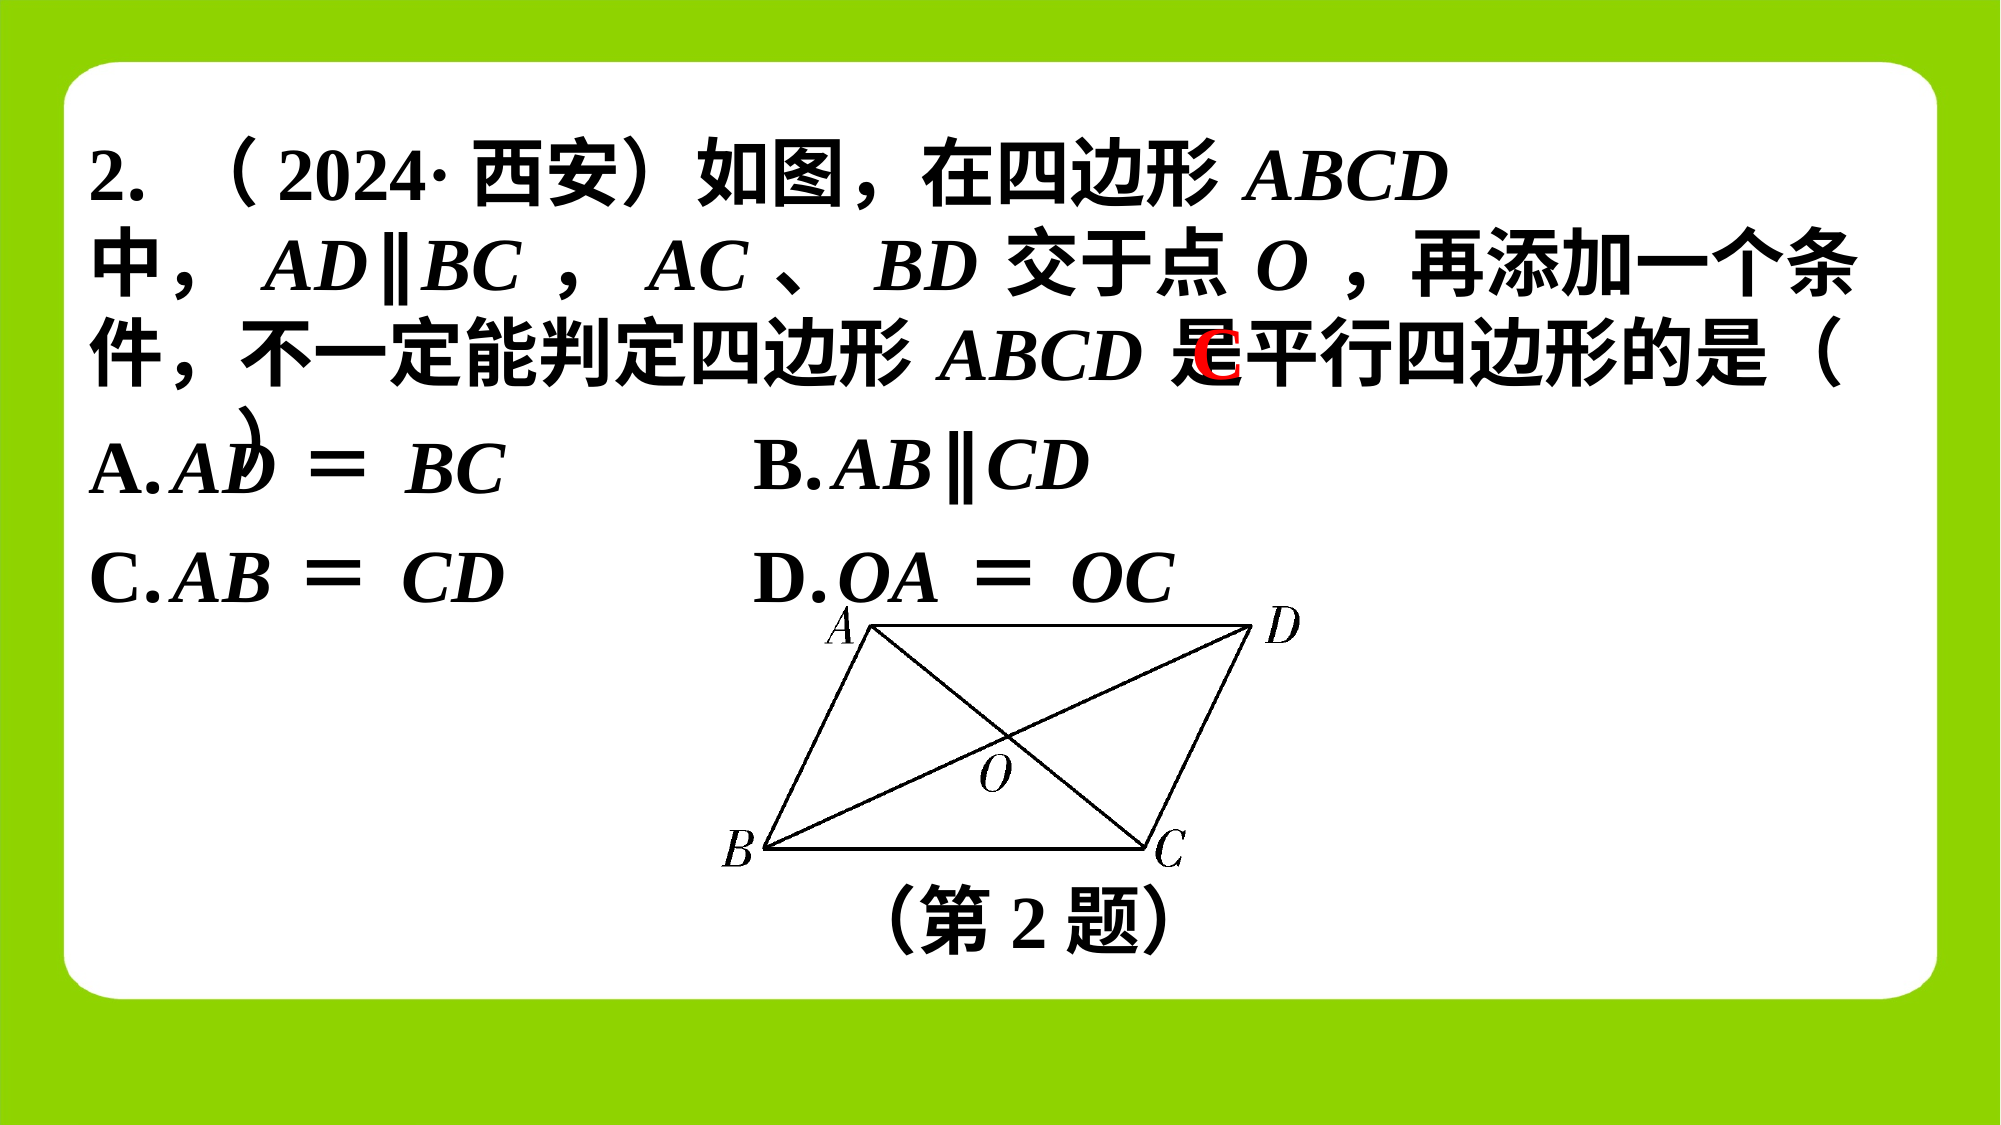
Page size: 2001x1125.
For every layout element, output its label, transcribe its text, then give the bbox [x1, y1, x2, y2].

table_cell C. AB＝CD [89, 515, 754, 624]
picture [0, 0, 2001, 1125]
table_cell D. OA＝OC [754, 515, 1271, 606]
text_box C [1177, 297, 1261, 403]
table_header B. AB∥CD [754, 406, 1271, 515]
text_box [721, 606, 1301, 965]
text_box 2. （2024·西安）如图，在四边形ABCD中，AD∥BC，AC、BD交于点O，再添加一个条件，不一定能判定四边形ABCD是平行四边形的是（ C ） [88, 125, 1957, 398]
table_header A. AD＝BC [89, 406, 754, 515]
